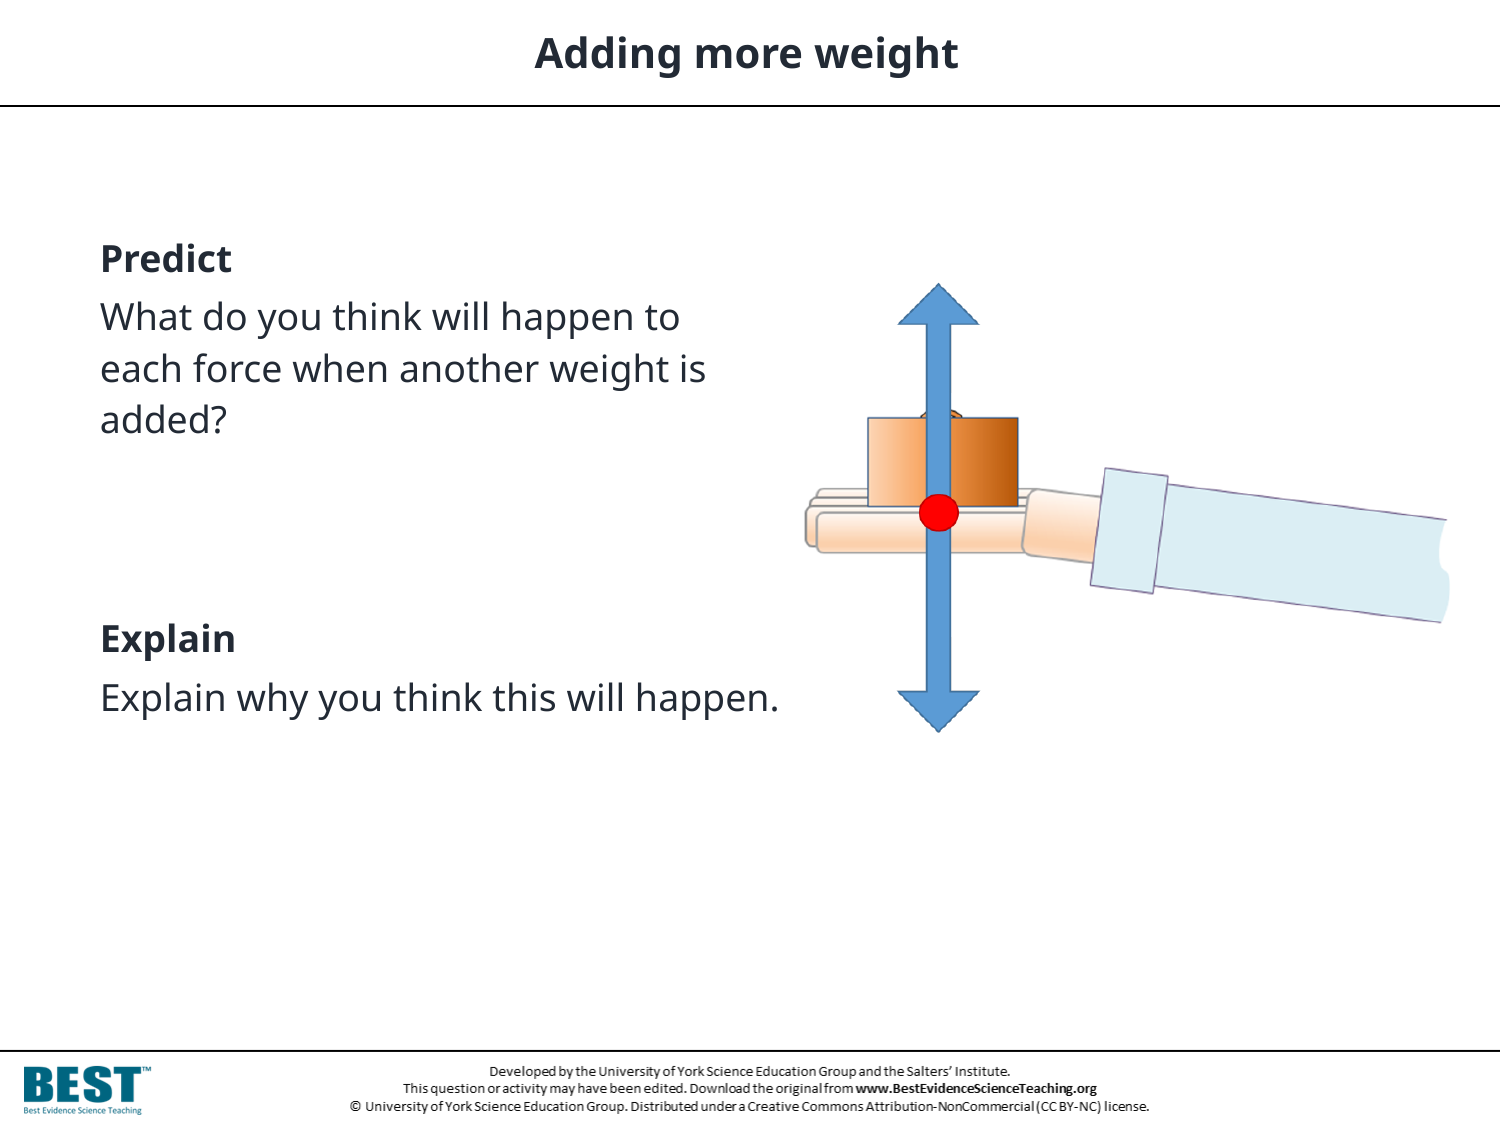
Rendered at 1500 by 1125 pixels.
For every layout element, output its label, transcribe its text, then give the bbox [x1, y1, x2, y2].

picture [0, 105, 1500, 1125]
text_box Adding more weight [23, 4, 1471, 99]
